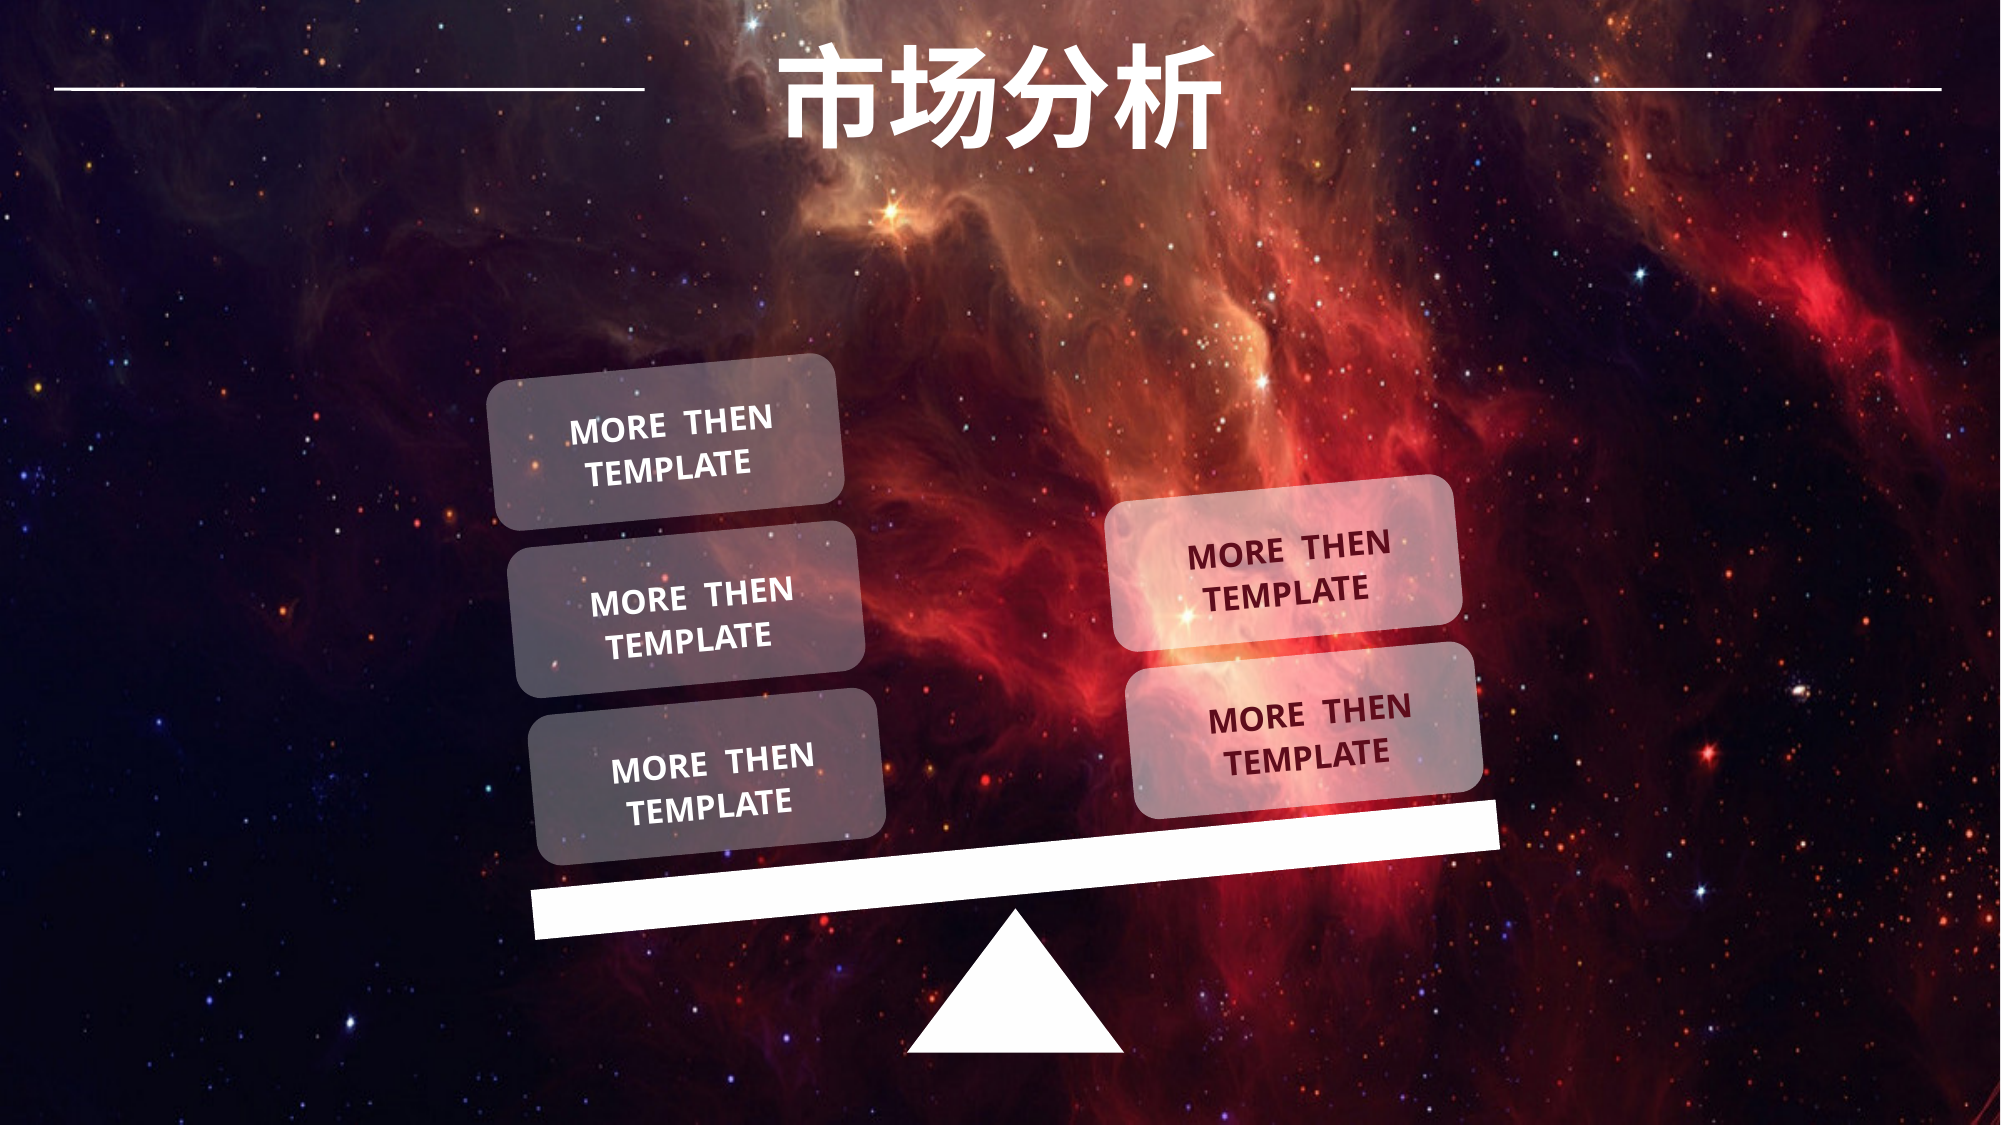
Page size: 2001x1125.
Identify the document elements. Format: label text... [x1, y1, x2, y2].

text_box MORE THEN TEMPLATE [1145, 493, 1422, 632]
picture [0, 0, 2001, 1125]
text_box [505, 519, 867, 700]
text_box [526, 686, 888, 867]
text_box 市场分析 [760, 19, 1240, 170]
text_box MORE THEN TEMPLATE [1166, 657, 1443, 796]
text_box MORE THEN TEMPLATE [527, 368, 804, 507]
text_box MORE THEN TEMPLATE [548, 540, 824, 679]
text_box [529, 798, 1502, 942]
text_box [1103, 473, 1464, 653]
text_box MORE THEN TEMPLATE [569, 707, 845, 845]
text_box [1123, 640, 1485, 821]
text_box [485, 352, 846, 532]
text_box [904, 906, 1127, 1054]
